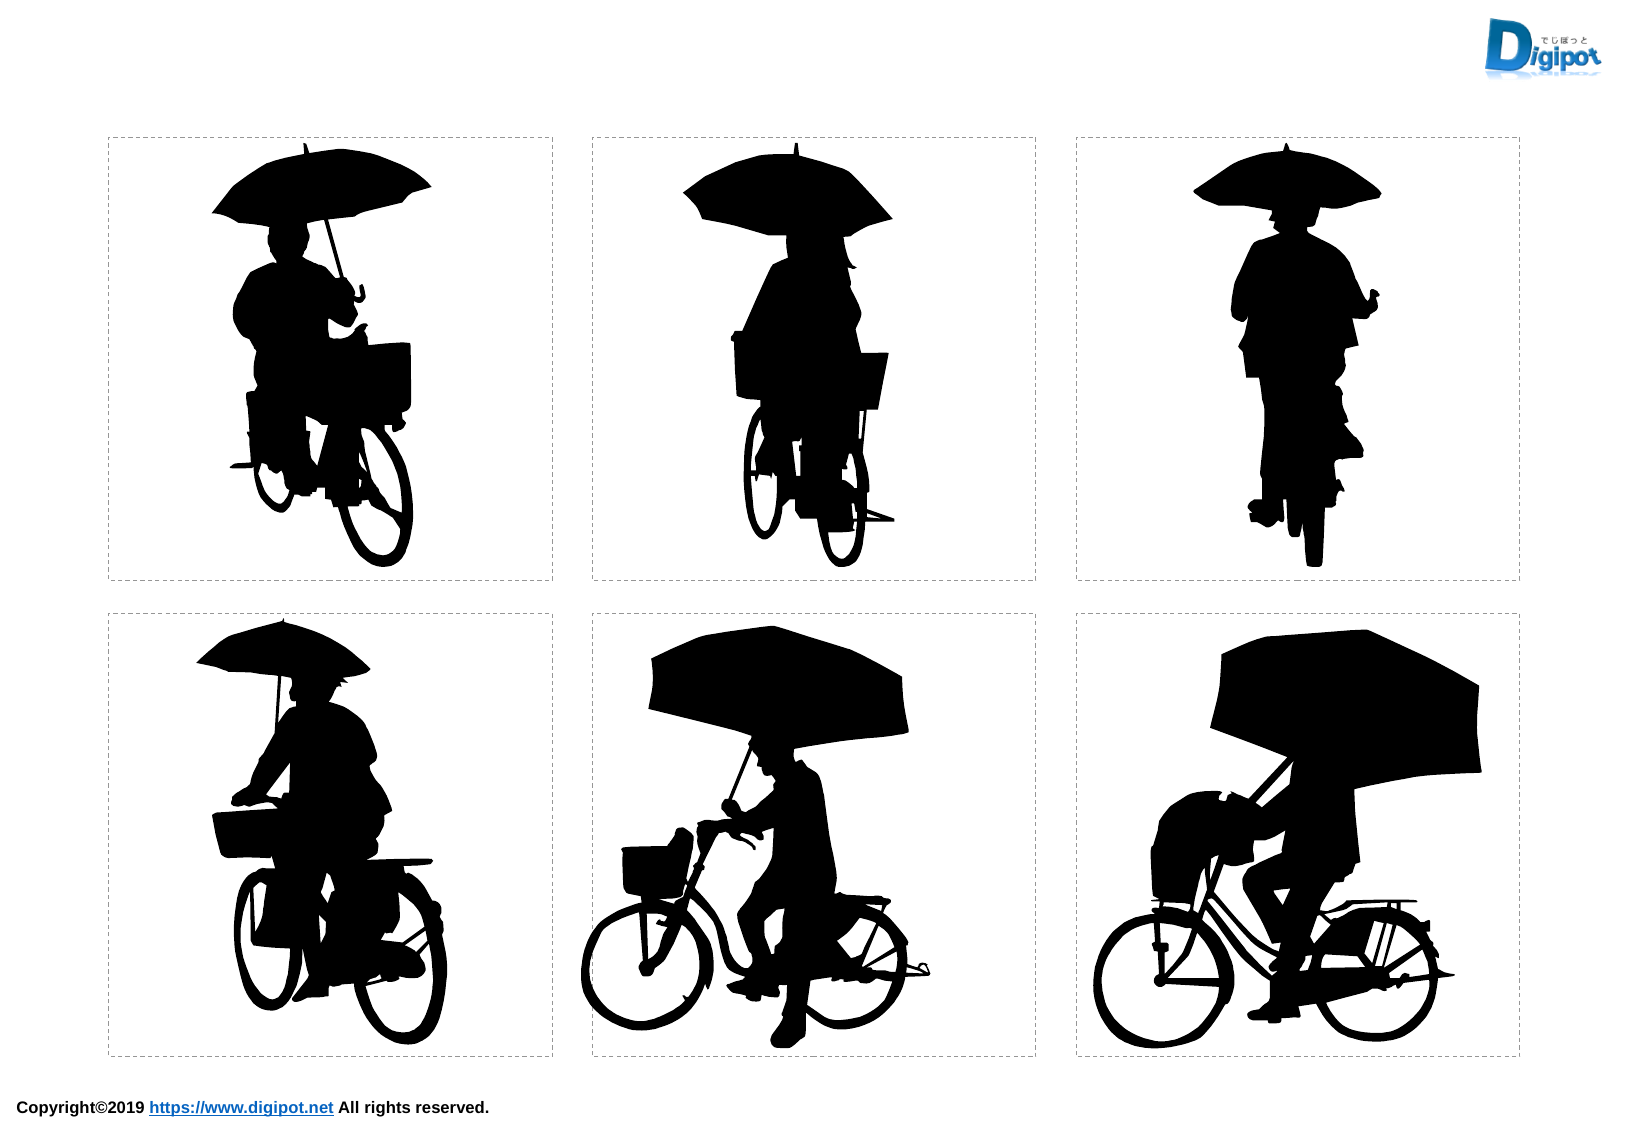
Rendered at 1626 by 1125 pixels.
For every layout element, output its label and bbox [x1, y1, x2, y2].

picture [1485, 18, 1602, 82]
text_box [1093, 629, 1482, 1049]
text_box [682, 142, 895, 567]
text_box [581, 625, 931, 1049]
text_box [211, 142, 432, 567]
text_box [196, 618, 448, 1045]
text_box [1193, 142, 1382, 567]
